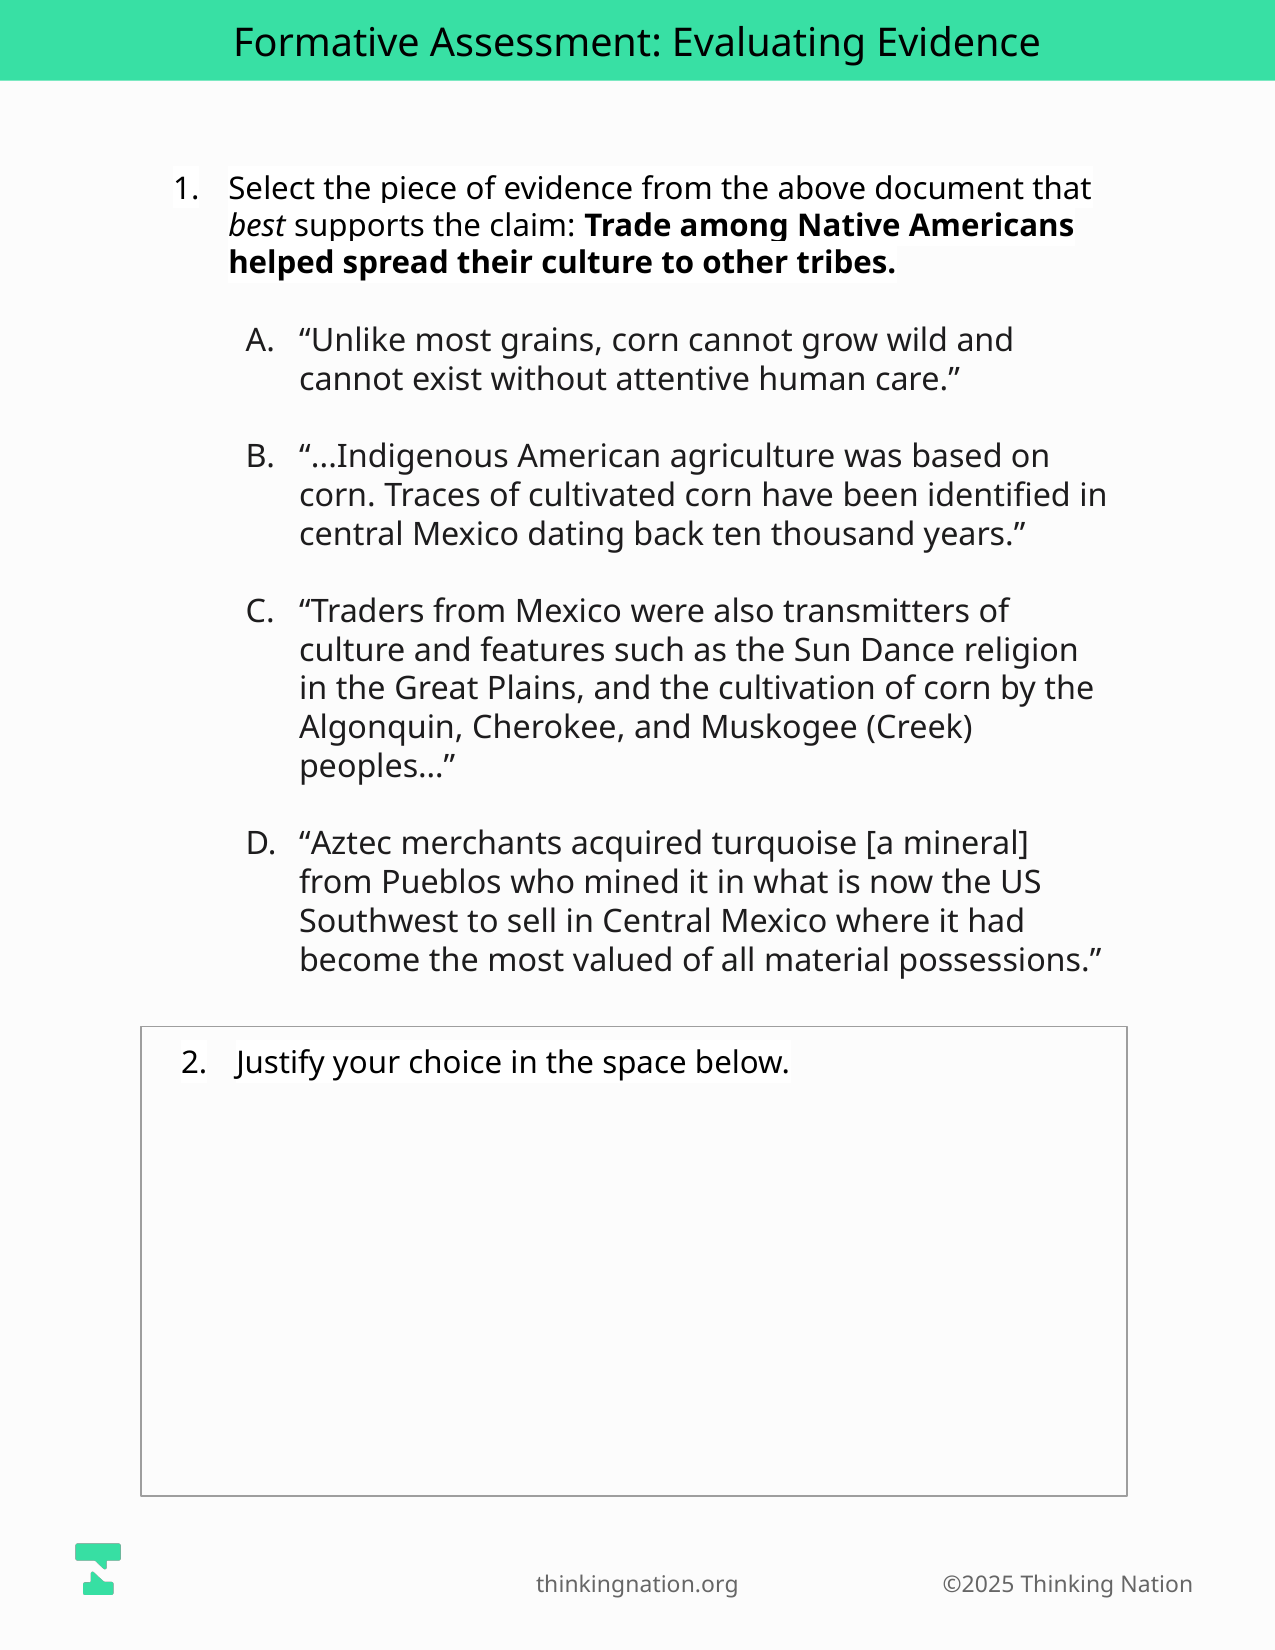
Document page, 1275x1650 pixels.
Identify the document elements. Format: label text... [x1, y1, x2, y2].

text_box thinkingnation.org [486, 1553, 789, 1605]
text_box Select the piece of evidence from the above document that best supports the claim: Trade among Native Americans helped spread their culture to other tribes. “Unlike most grains, corn cannot grow wild and cannot exist without attentive human care.” “...Indigenous American agriculture was based on corn. Traces of cultivated corn have been identified in central Mexico dating back ten thousand years.” “Traders from Mexico were also transmitters of culture and features such as the Sun Dance religion in the Great Plains, and the cultivation of corn by the Algonquin, Cherokee, and Muskogee (Creek) peoples…” “Aztec merchants acquired turquoise [a mineral] from Pueblos who mined it in what is now the US Southwest to sell in Central Mexico where it had become the most valued of all material possessions.” [133, 151, 1127, 935]
picture [62, 1533, 134, 1605]
text_box ©2025 Thinking Nation [907, 1553, 1210, 1605]
text_box Formative Assessment: Evaluating Evidence [0, 0, 1275, 81]
text_box Justify your choice in the space below. [141, 1026, 1127, 1497]
